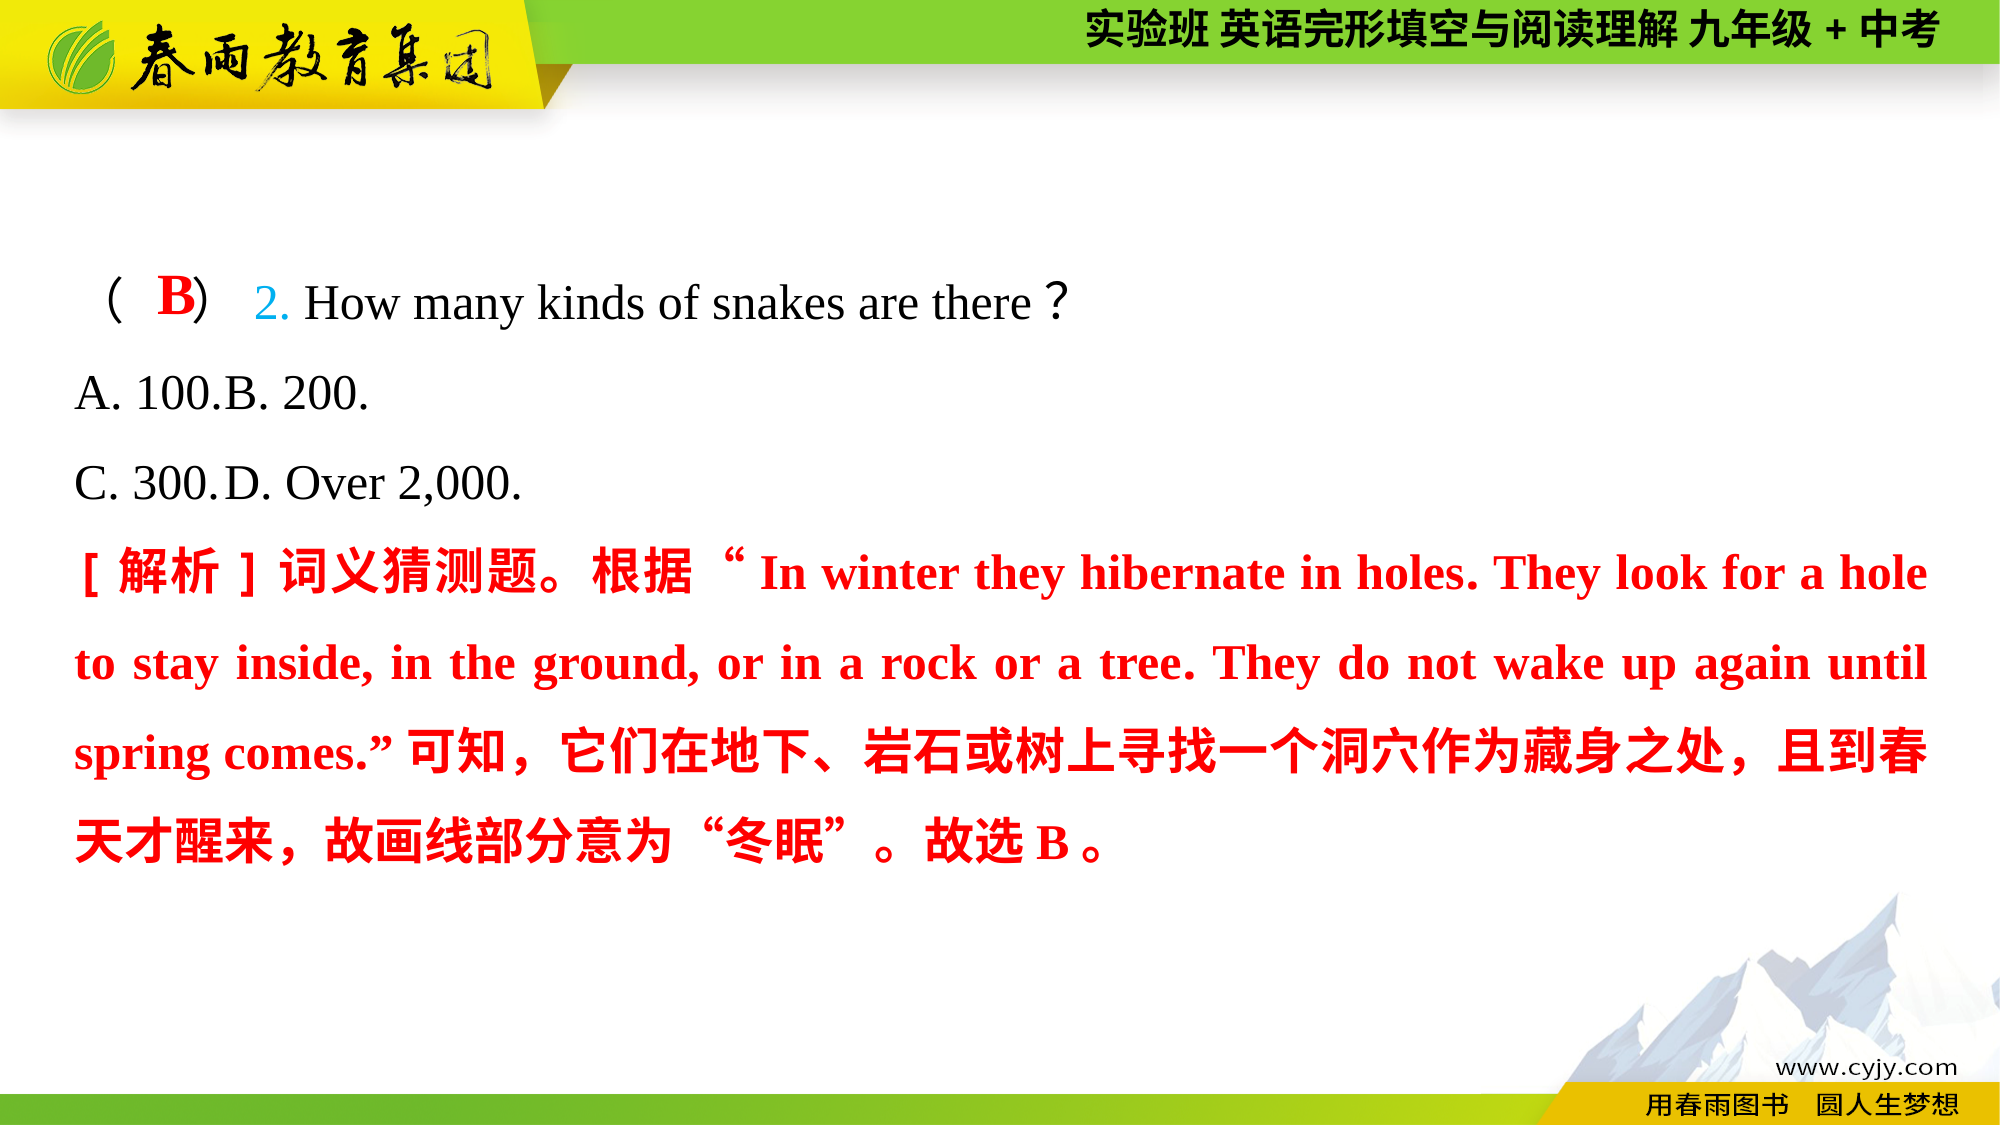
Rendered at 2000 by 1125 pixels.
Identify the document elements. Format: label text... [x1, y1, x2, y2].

text_box [解析]词义猜测题。根据“In winter they hibernate in holes. They look for a hole to stay inside, in the ground, or in a rock or a tree. They do not wake up again until spring comes.”可知，它们在地下、岩石或树上寻找一个洞穴作为藏身之处，且到春天才醒来，故画线部分意为“冬眠”。故选B。 [59, 520, 1944, 877]
picture [0, 0, 2000, 1125]
list （ ）2. How many kinds of snakes are there？ A. 100. B. 200. C. 300. D. Over 2,000. [59, 231, 1944, 520]
text_box B [142, 248, 211, 334]
